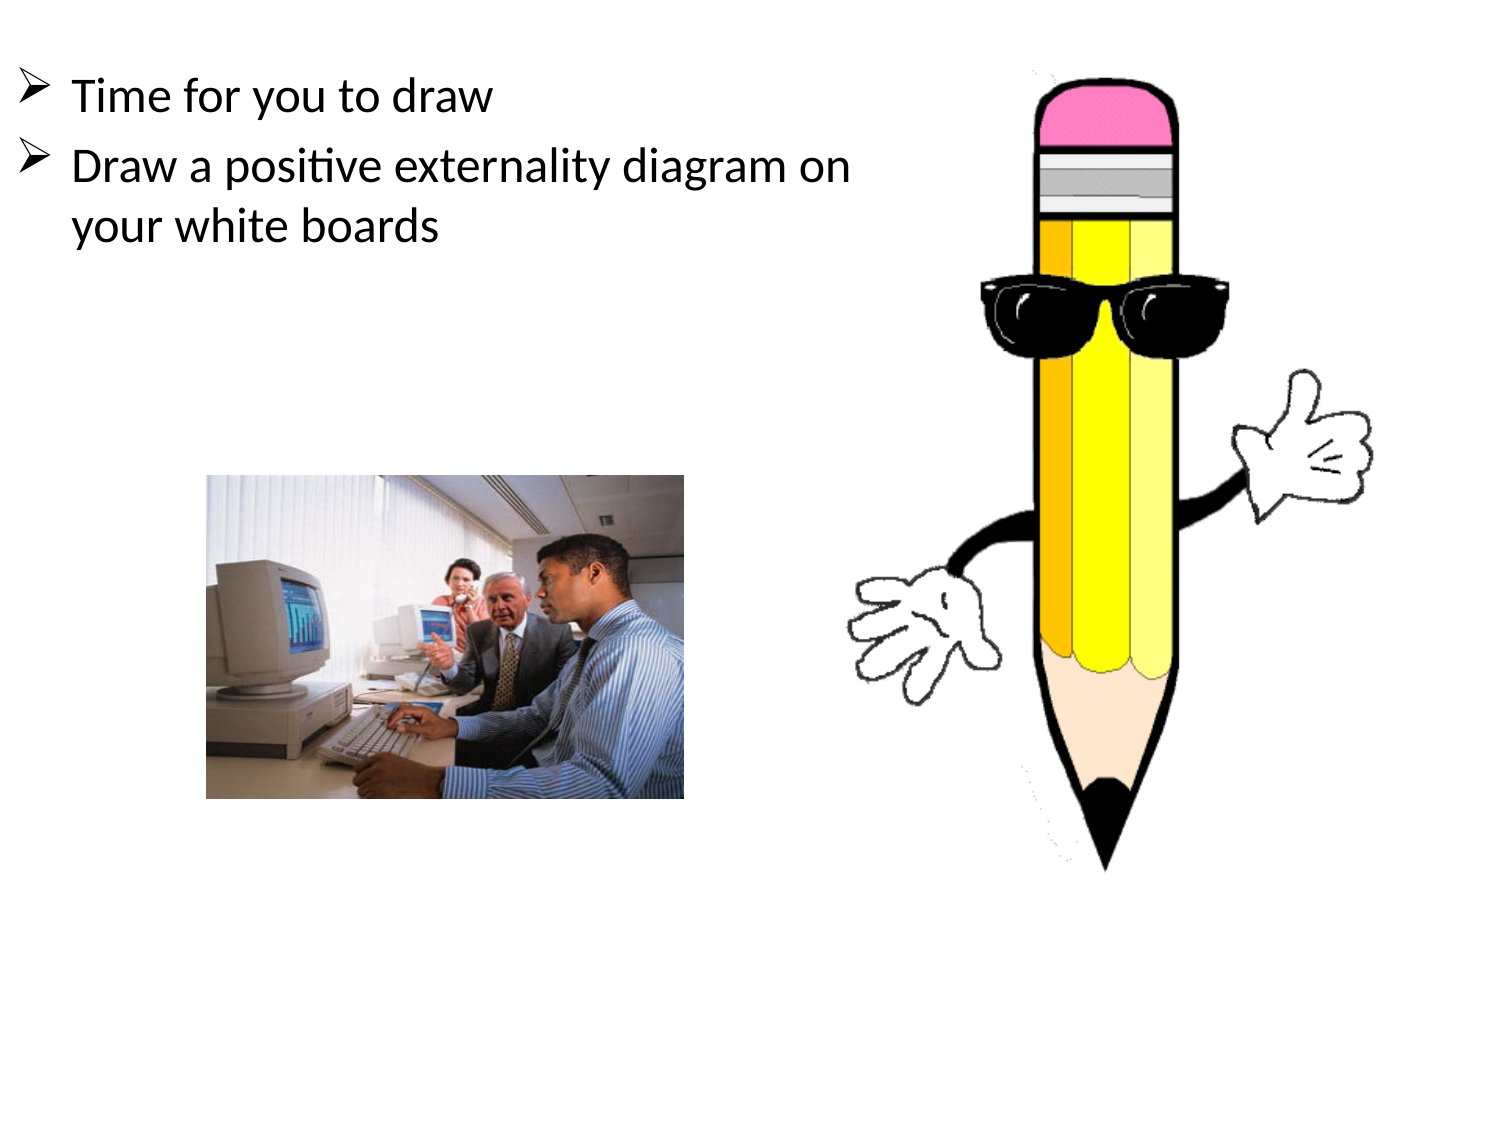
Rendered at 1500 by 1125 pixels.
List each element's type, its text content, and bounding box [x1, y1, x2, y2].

picture [206, 475, 685, 799]
picture [832, 70, 1380, 882]
list Time for you to draw Draw a positive externality diagram on your white boards [0, 54, 904, 1017]
